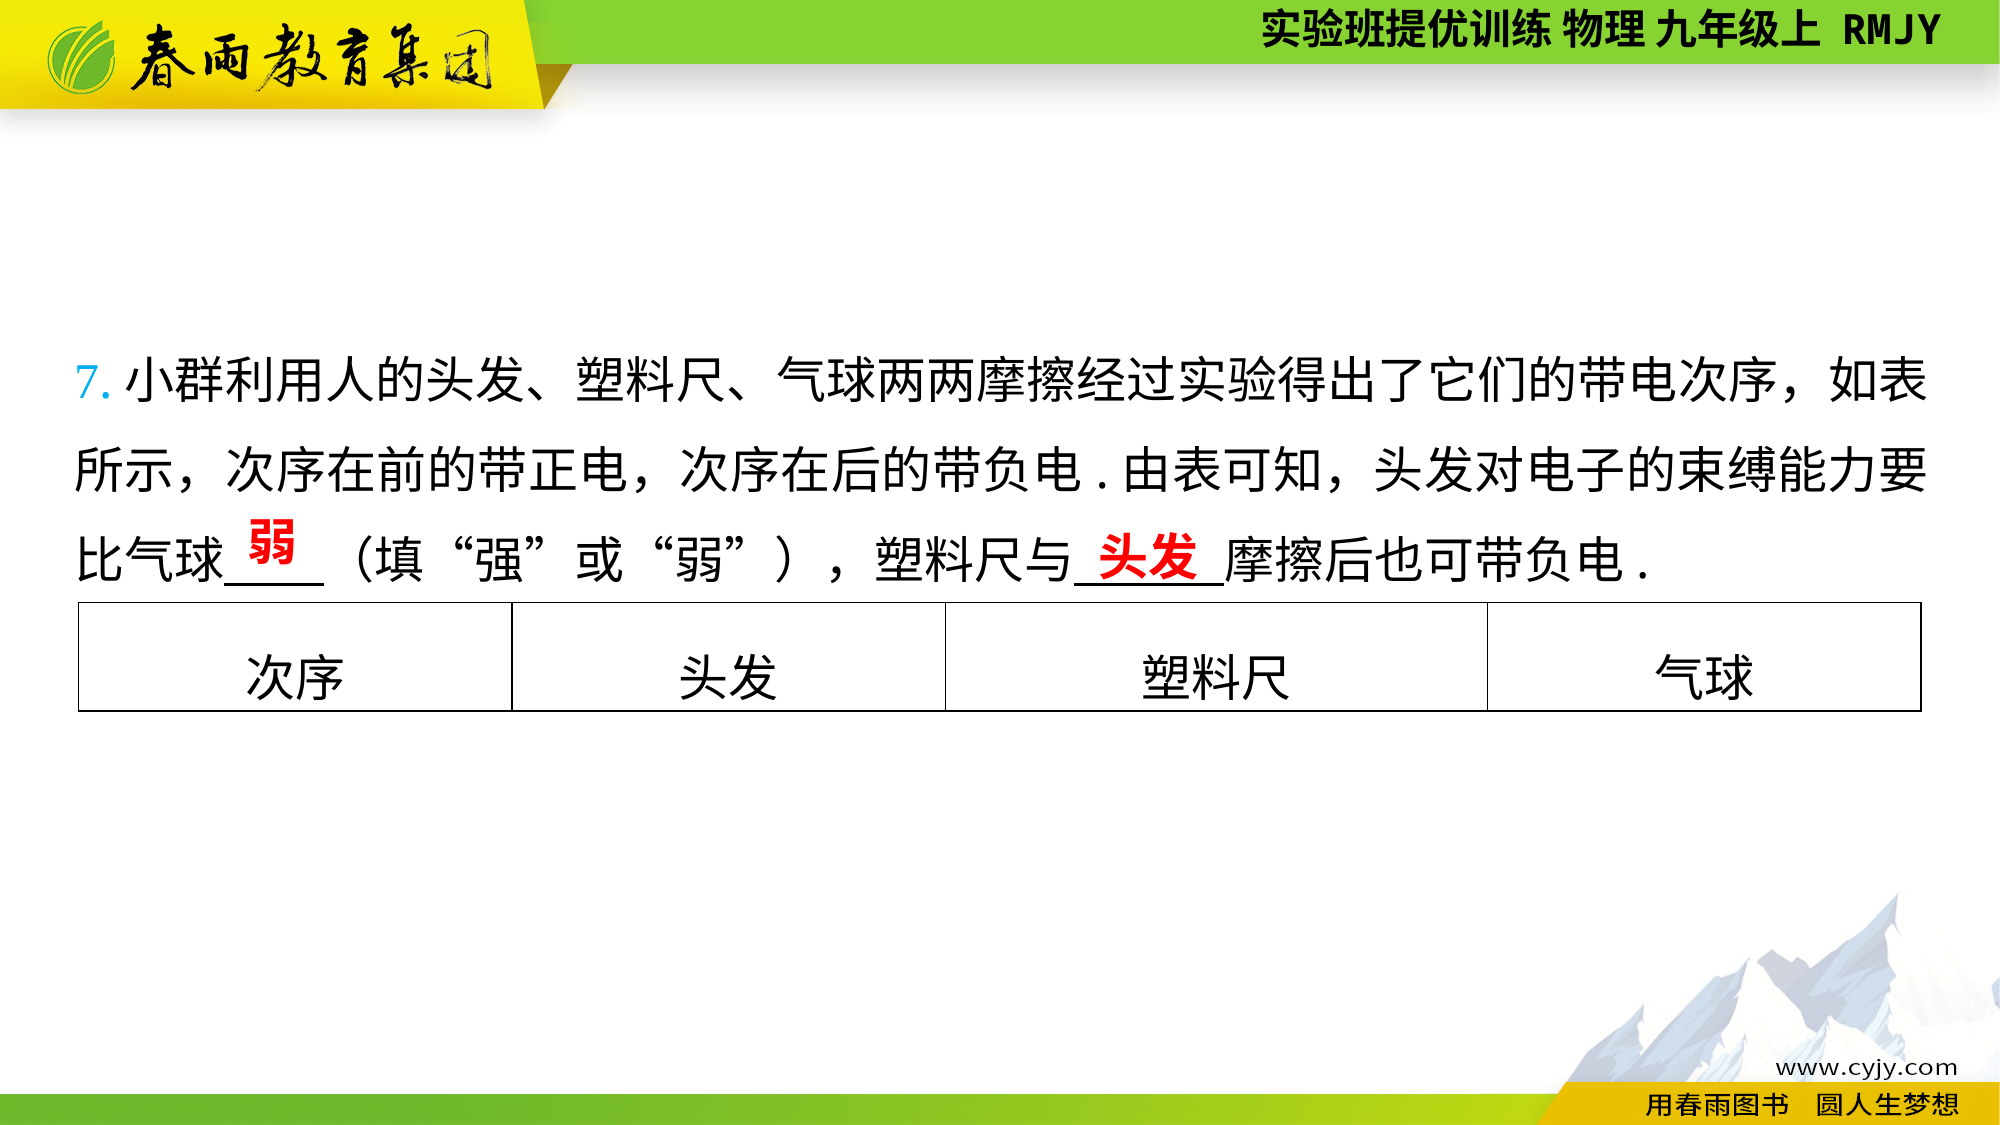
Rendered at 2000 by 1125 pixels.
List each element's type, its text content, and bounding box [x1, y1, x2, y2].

text_box 头发 [1083, 488, 1214, 594]
table_header 头发 [513, 603, 945, 710]
text_box 弱 [232, 503, 313, 579]
table_header 塑料尺 [946, 603, 1487, 710]
picture [0, 0, 2000, 1125]
table_header 气球 [1488, 603, 1920, 710]
list 7.小群利用人的头发、塑料尺、气球两两摩擦经过实验得出了它们的带电次序，如表所示，次序在前的带正电，次序在后的带负电.由表可知，头发对电子的束缚能力要比气球 （填“强”或“弱”），塑料尺与 摩擦后也可带负电. [59, 311, 1944, 600]
table_header 次序 [79, 603, 511, 710]
